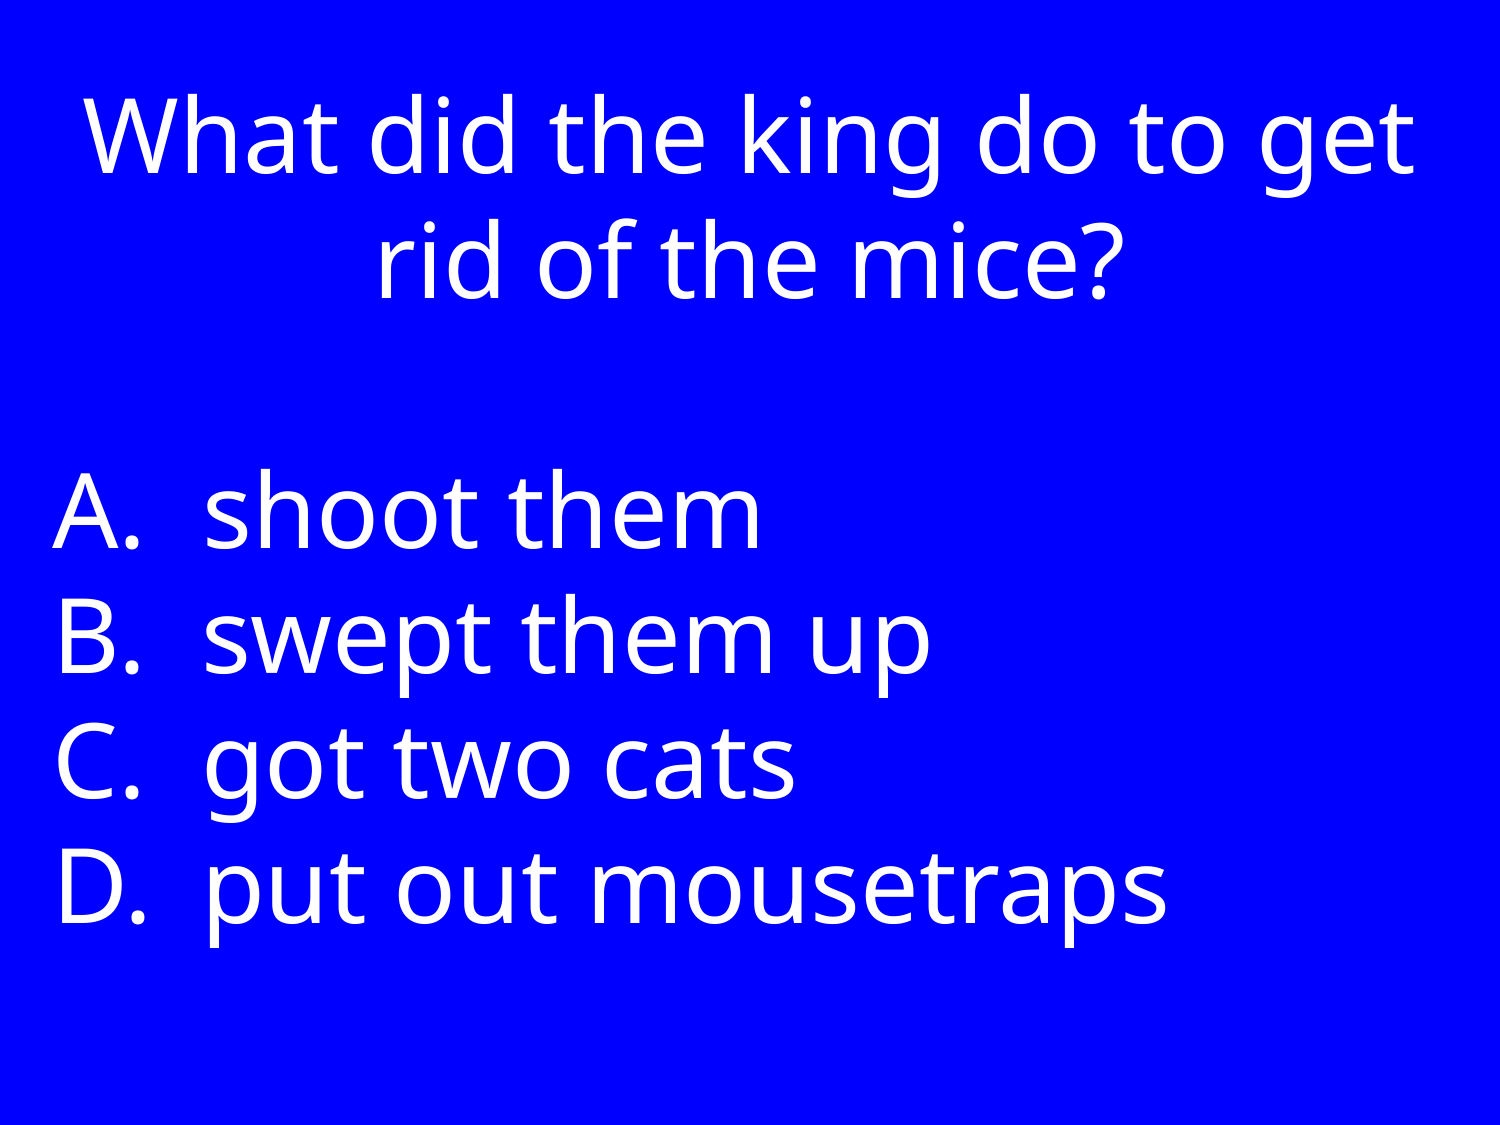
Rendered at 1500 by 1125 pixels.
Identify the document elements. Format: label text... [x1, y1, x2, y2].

text_box What did the king do to get rid of the mice? shoot them swept them up got two cats put out mousetraps [37, 62, 1463, 1077]
